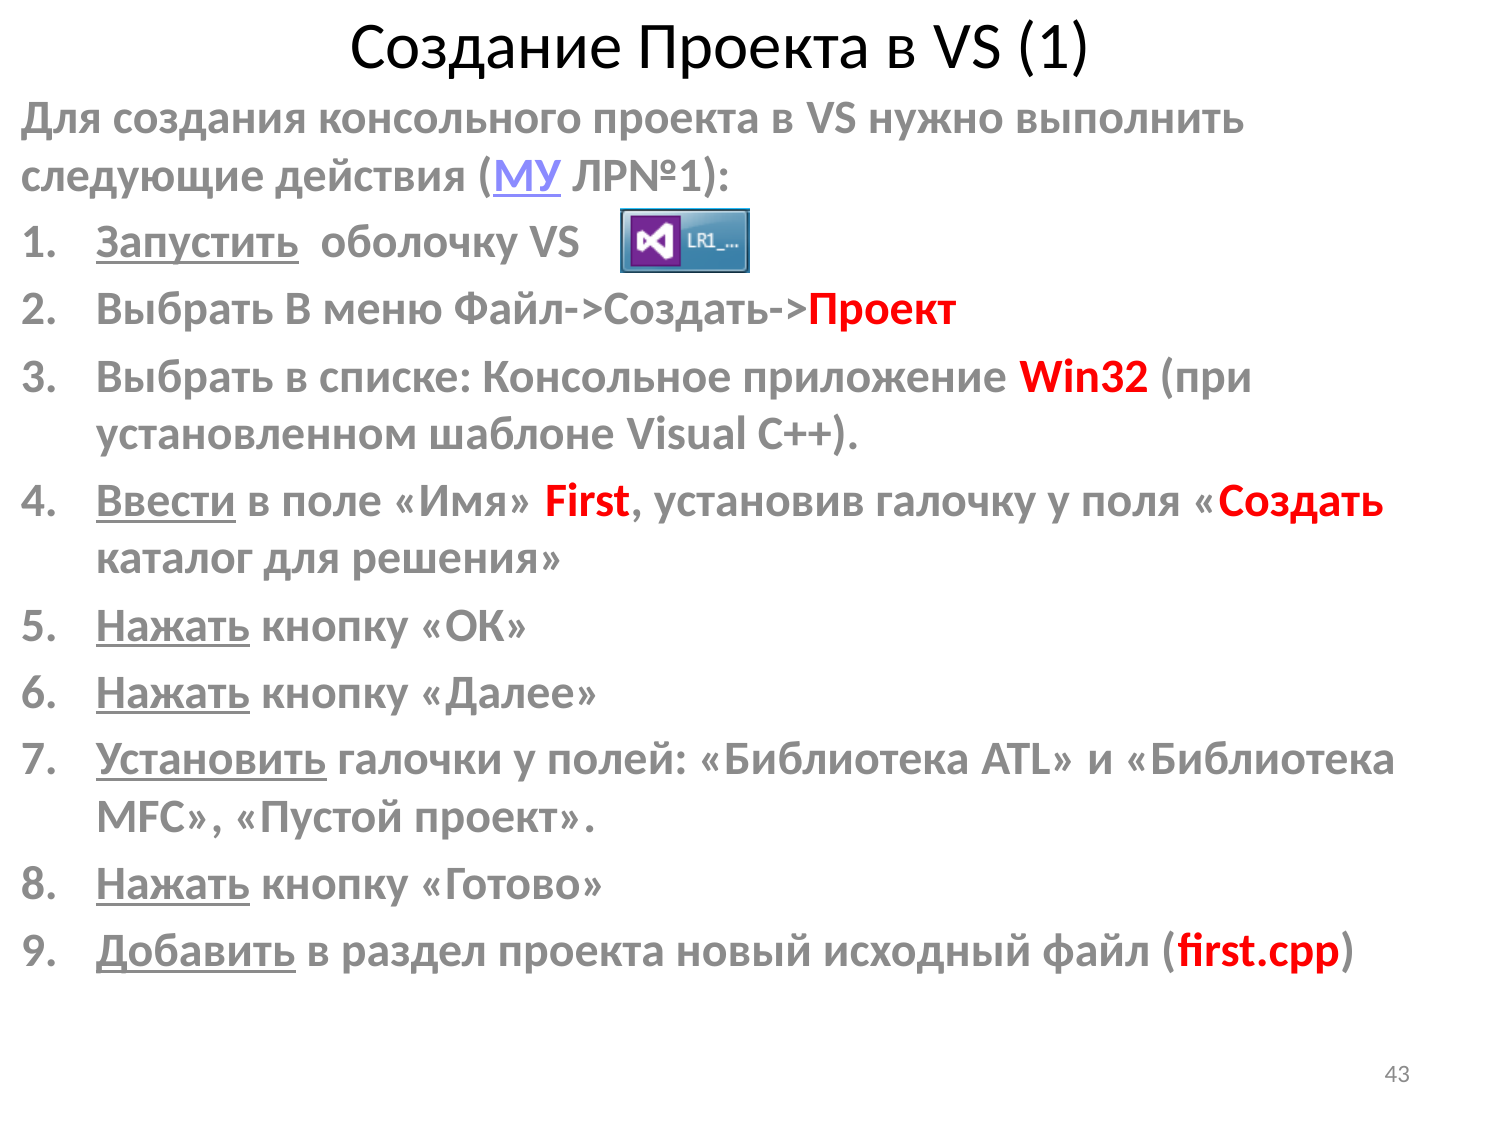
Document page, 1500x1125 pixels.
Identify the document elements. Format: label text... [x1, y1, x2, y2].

text_box Для создания консольного проекта в VS нужно выполнить следующие действия (МУ ЛР№1): Запустить оболочку VS Выбрать В меню Файл->Создать->Проект Выбрать в списке: Консольное приложение Win32 (при установленном шаблоне Visual C++). Ввести в поле «Имя» First, установив галочку у поля «Создать каталог для решения» Нажать кнопку «ОК» Нажать кнопку «Далее» Установить галочки у полей: «Библиотека ATL» и «Библиотека MFC», «Пустой проект». Нажать кнопку «Готово» Добавить в раздел проекта новый исходный файл (first.cpp) [5, 78, 1457, 1024]
slide_number 43 [1074, 1042, 1425, 1103]
title Создание Проекта в VS (1) [159, 0, 1282, 78]
picture [619, 207, 750, 273]
